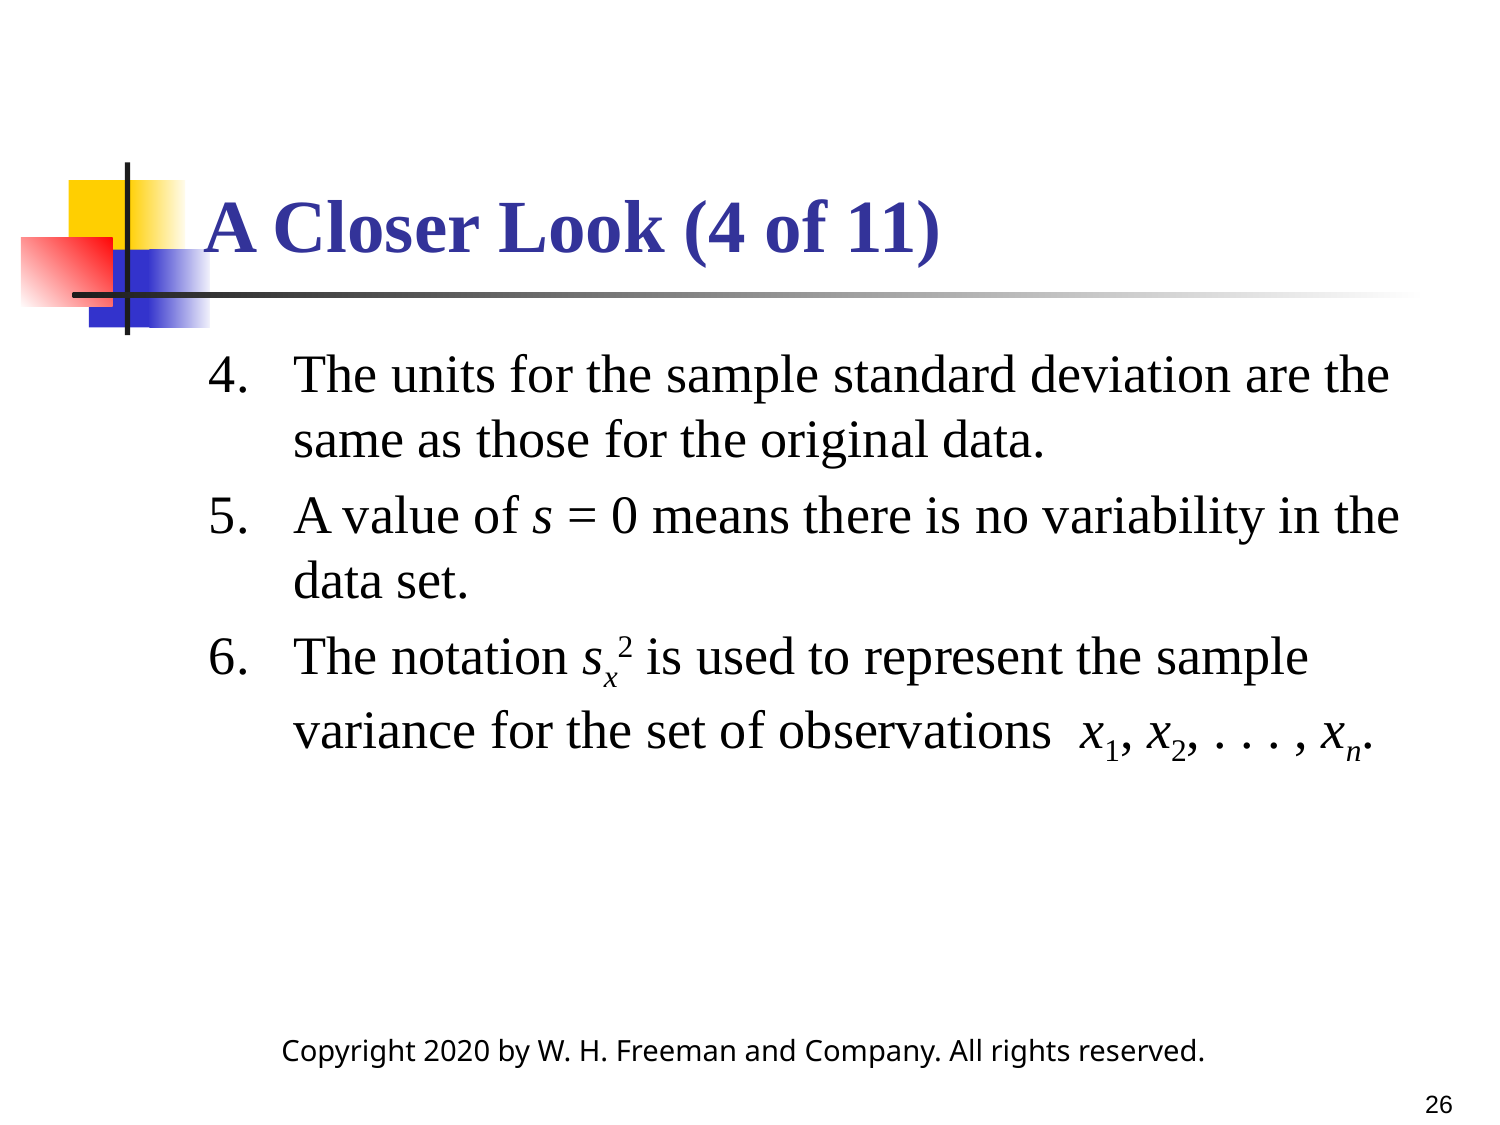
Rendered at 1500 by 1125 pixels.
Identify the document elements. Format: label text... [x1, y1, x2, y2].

title A Closer Look (4 of 11) [188, 35, 1468, 275]
list The units for the sample standard deviation are the same as those for the original data. A value of s = 0 means there is no variability in the data set. The notation sx2 is used to represent the sample variance for the set of observations x1, x2, . . . , xn. [193, 331, 1469, 1006]
